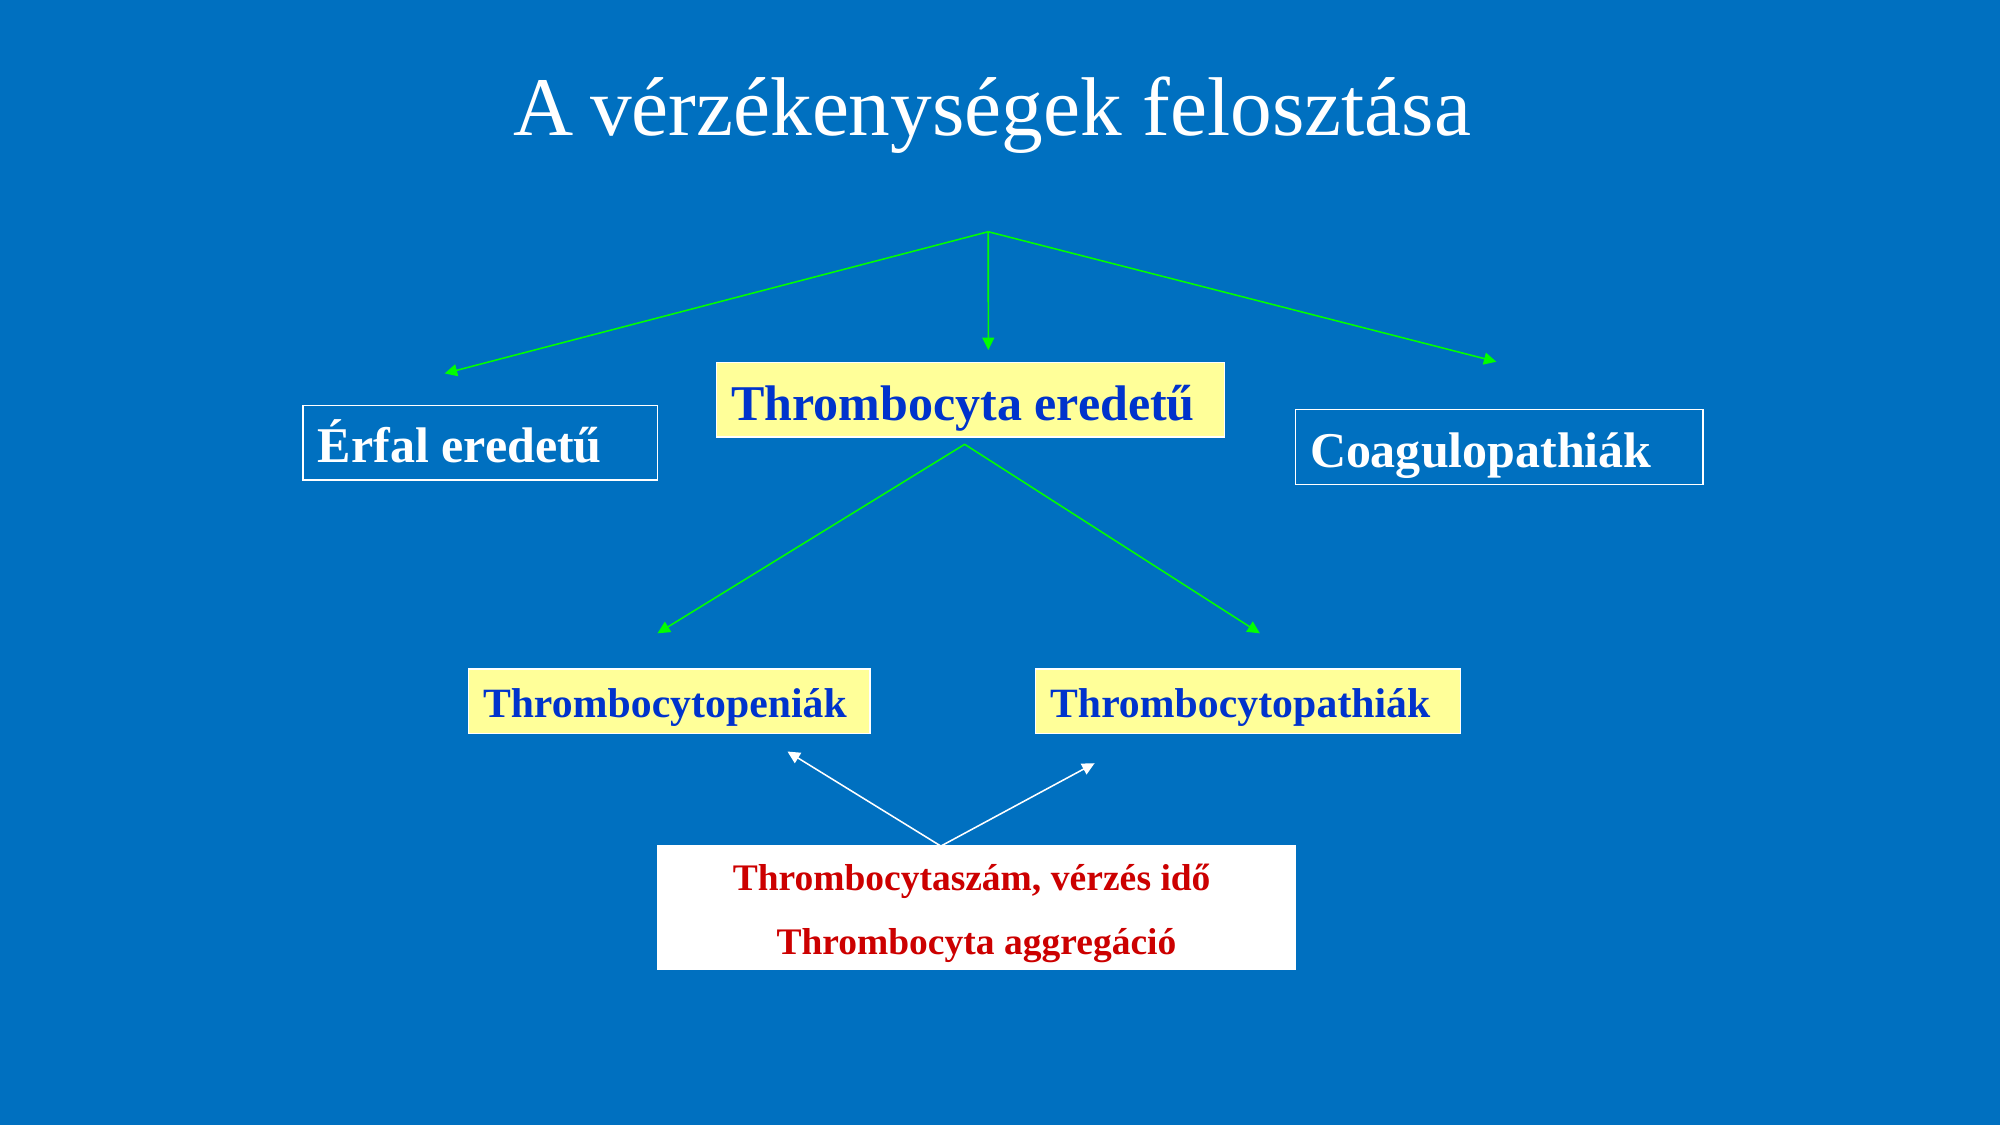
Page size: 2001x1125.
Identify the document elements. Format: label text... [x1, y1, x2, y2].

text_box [249, 231, 1751, 1012]
title A vérzékenységek felosztása [324, 45, 1662, 208]
